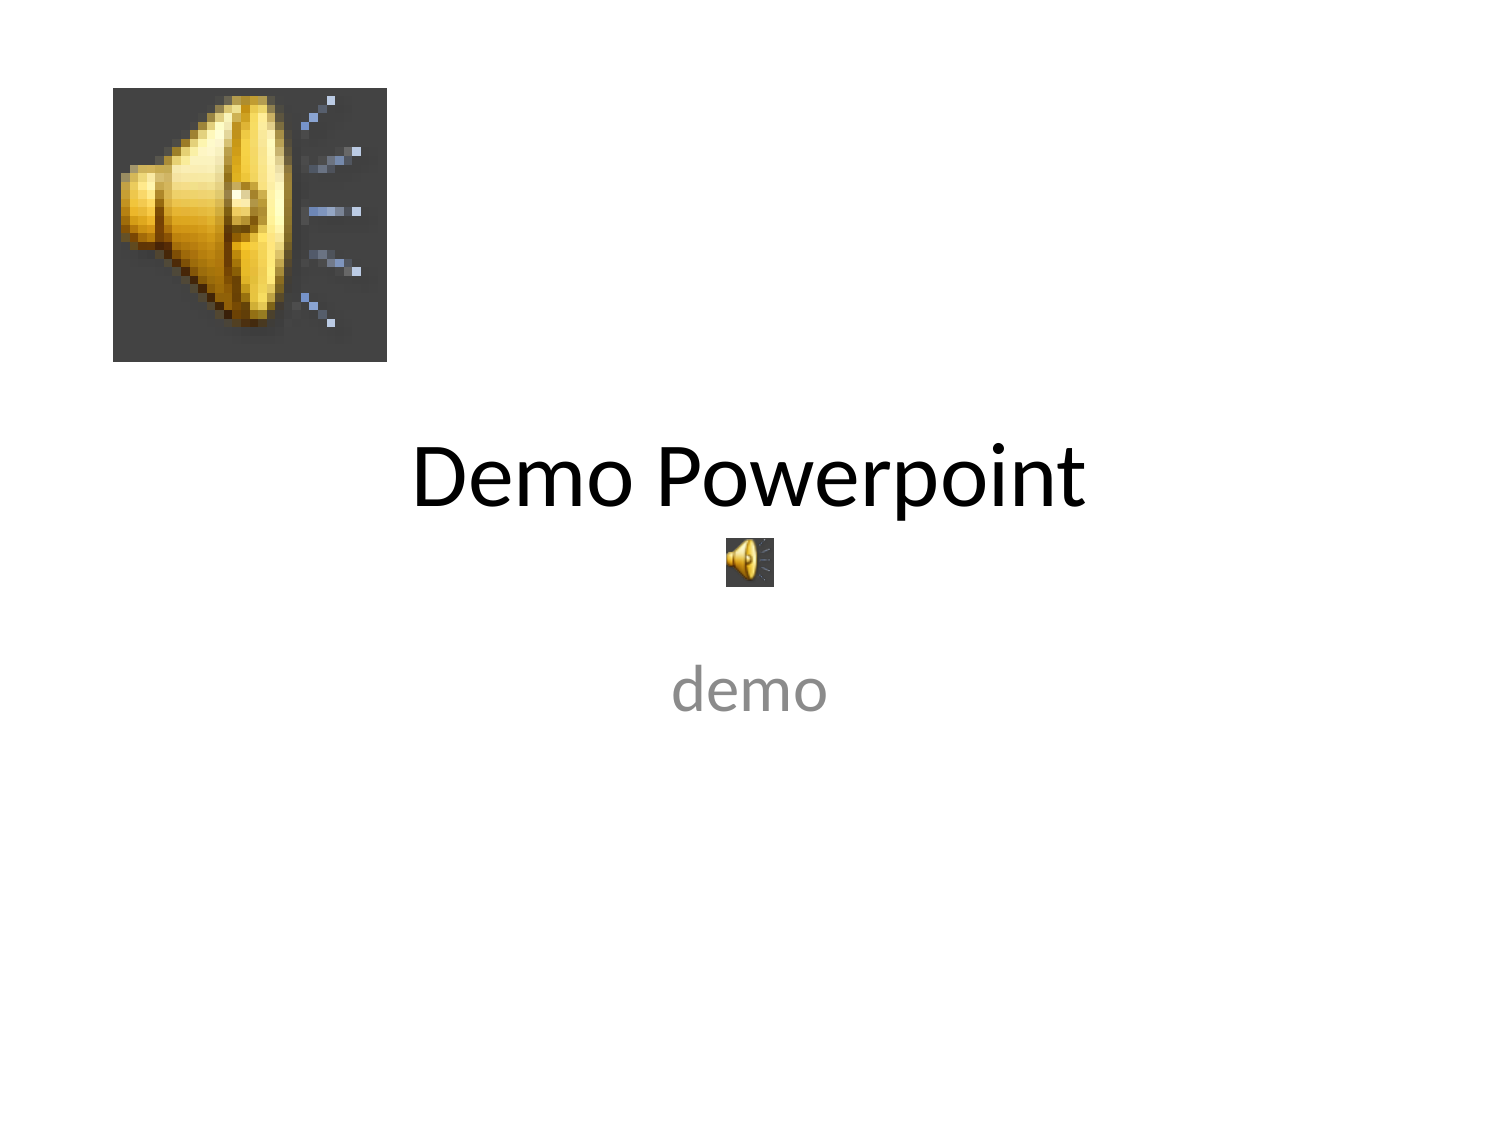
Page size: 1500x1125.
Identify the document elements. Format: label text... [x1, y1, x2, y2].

picture [112, 87, 388, 363]
picture [724, 537, 776, 588]
subtitle demo [225, 637, 1275, 925]
title Demo Powerpoint [112, 349, 1388, 591]
